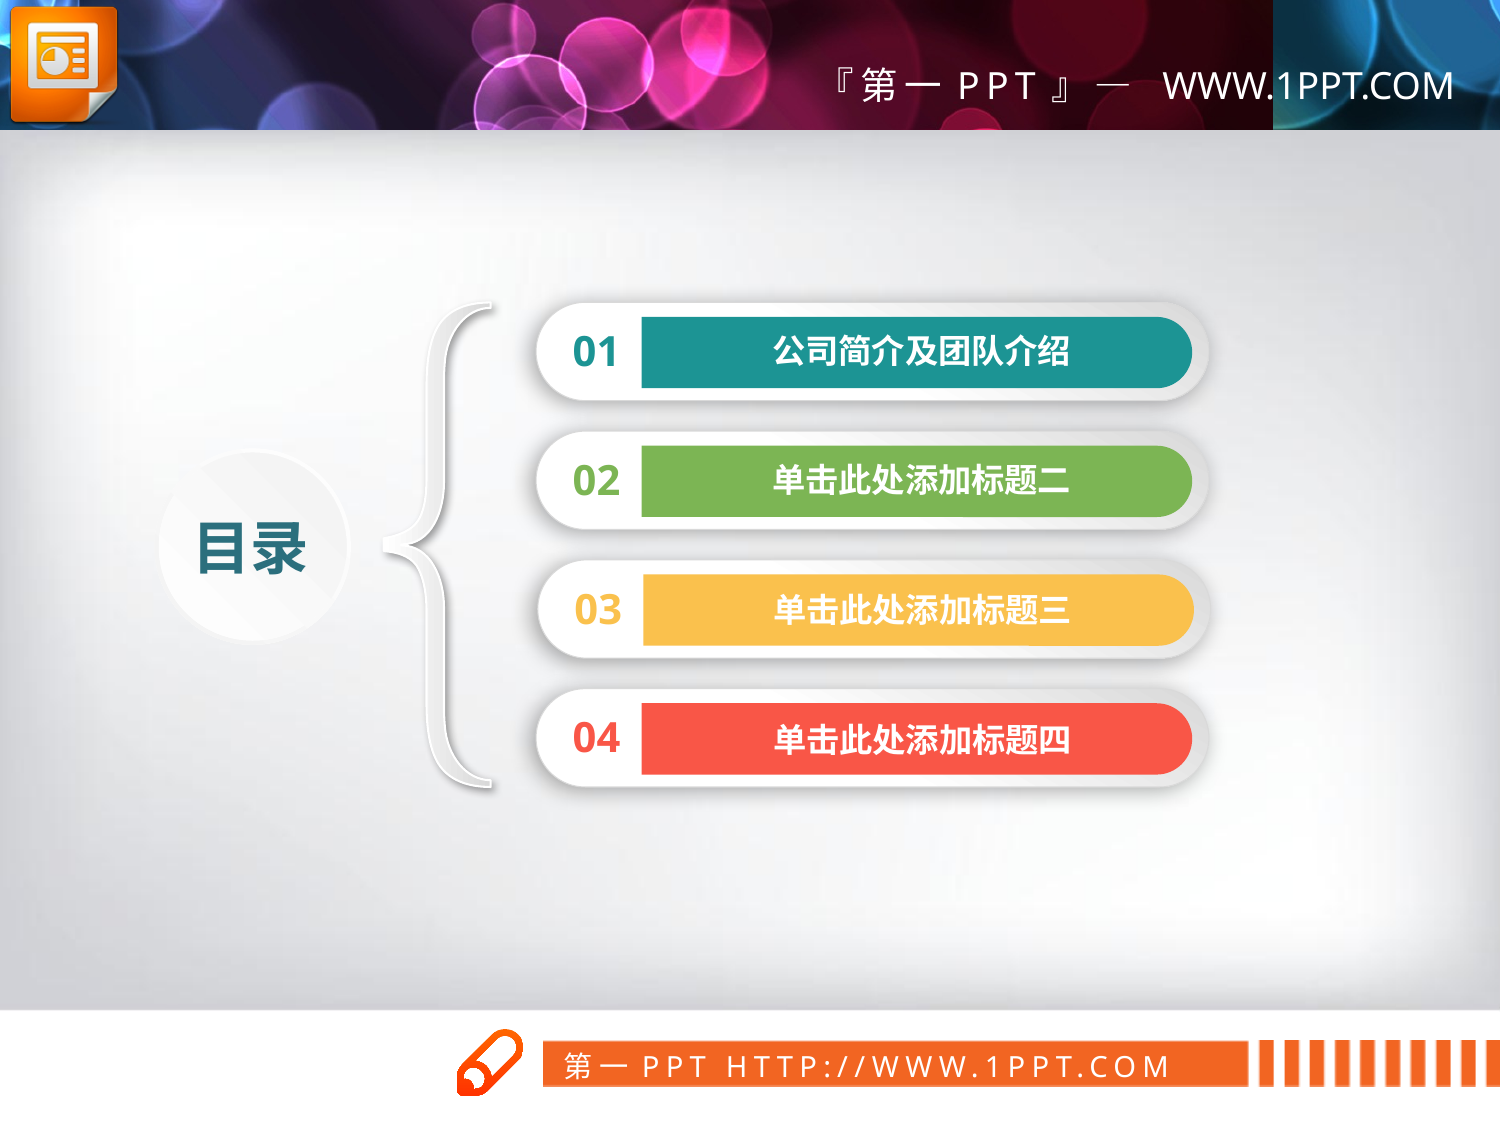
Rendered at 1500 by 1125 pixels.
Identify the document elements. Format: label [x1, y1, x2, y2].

text_box [535, 430, 1210, 530]
text_box [154, 448, 352, 646]
text_box [537, 559, 1211, 659]
picture [543, 1040, 1500, 1087]
text_box [383, 302, 491, 787]
text_box [535, 688, 1210, 788]
picture [0, 0, 1500, 1012]
text_box [535, 302, 1210, 401]
